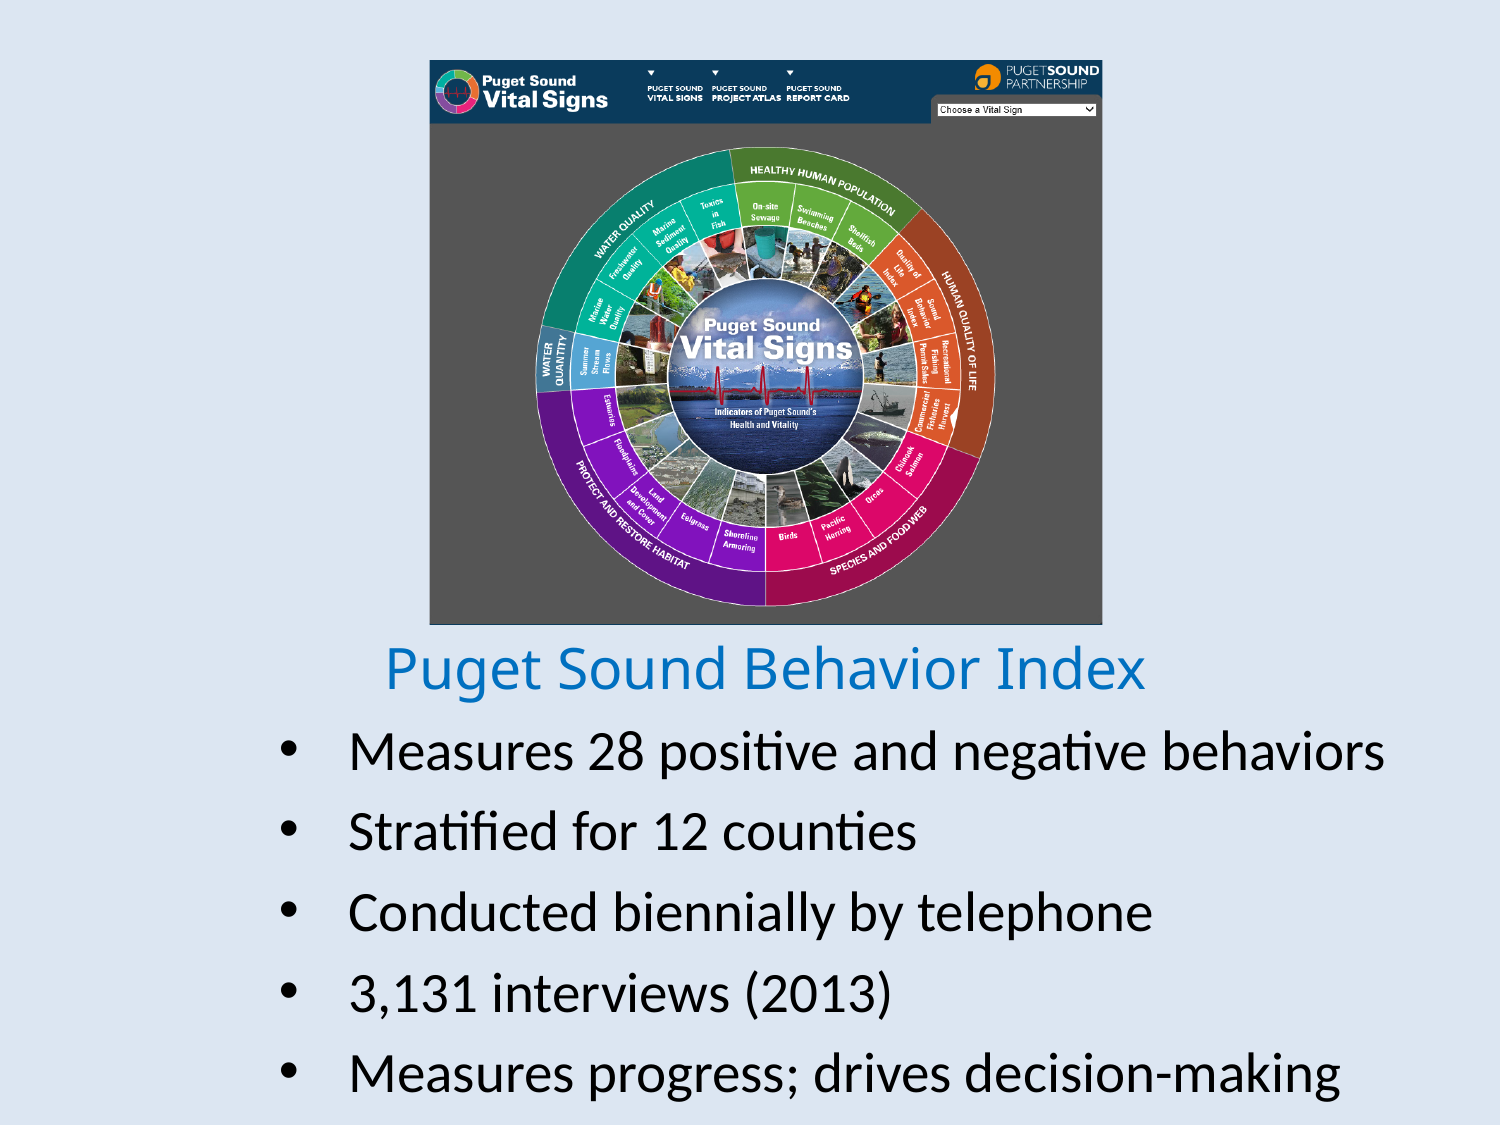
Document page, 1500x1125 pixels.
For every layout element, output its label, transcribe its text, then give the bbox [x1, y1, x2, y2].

picture [429, 59, 1103, 626]
text_box Puget Sound Behavior Index Measures 28 positive and negative behaviors Stratified for 12 counties Conducted biennially by telephone 3,131 interviews (2013) Measures progress; drives decision-making [125, 624, 1407, 1125]
